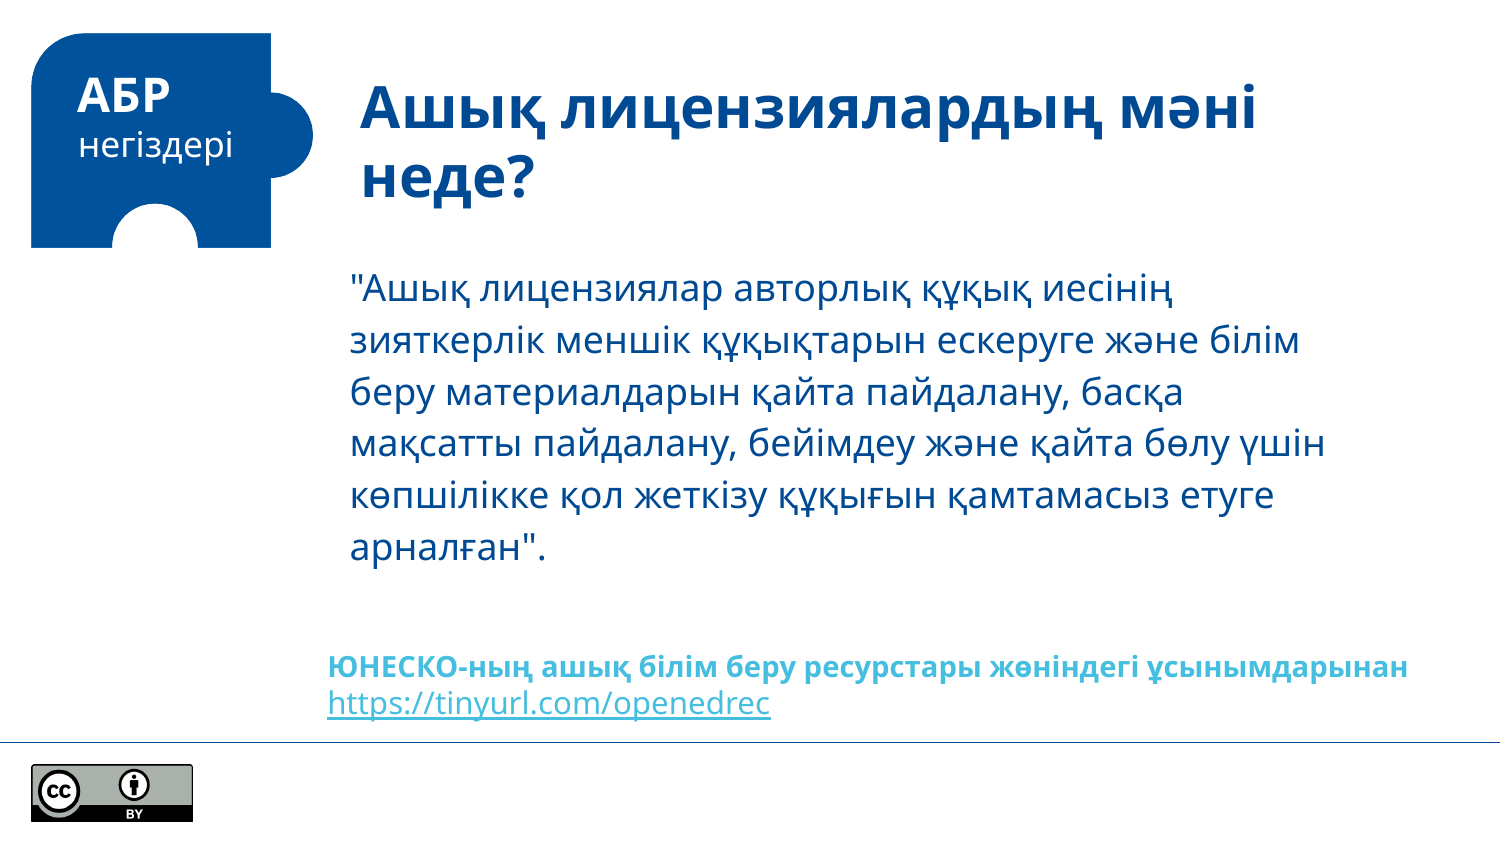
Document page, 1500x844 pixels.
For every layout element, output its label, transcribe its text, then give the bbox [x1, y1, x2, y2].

text_box [0, 750, 1500, 844]
text_box АБР негіздері [316, 49, 493, 180]
picture [31, 33, 313, 248]
text_box "Ашық лицензиялар авторлық құқық иесінің зияткерлік меншік құқықтарын ескеруге және білім беру материалдарын қайта пайдалану, басқа мақсатты пайдалану, бейімдеу және қайта бөлу үшін көпшілікке қол жеткізу құқығын қамтамасыз етуге арналған". [334, 242, 1349, 628]
picture [31, 764, 193, 822]
text_box ЮНЕСКО-ның ашық білім беру ресурстары жөніндегі ұсынымдарынан https://tinyurl.com/openedrec [312, 633, 1482, 741]
text_box Ашық лицензиялардың мәні неде? [345, 54, 1279, 225]
